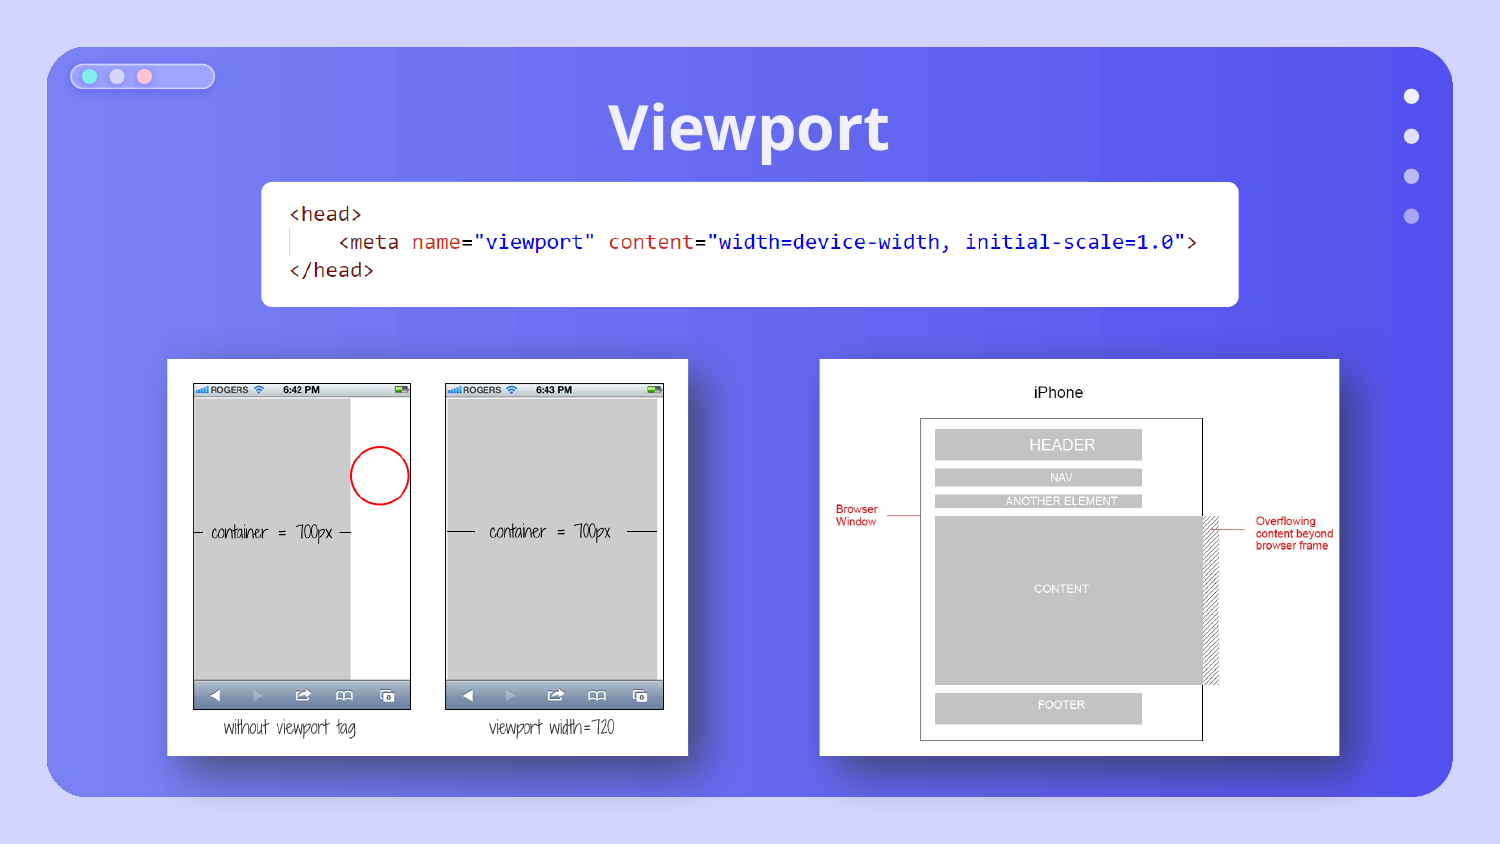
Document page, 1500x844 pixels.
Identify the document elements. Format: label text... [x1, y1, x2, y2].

text_box [261, 181, 1239, 307]
title Viewport [118, 72, 1382, 167]
picture [277, 192, 1225, 299]
picture [819, 358, 1340, 757]
picture [167, 358, 689, 757]
